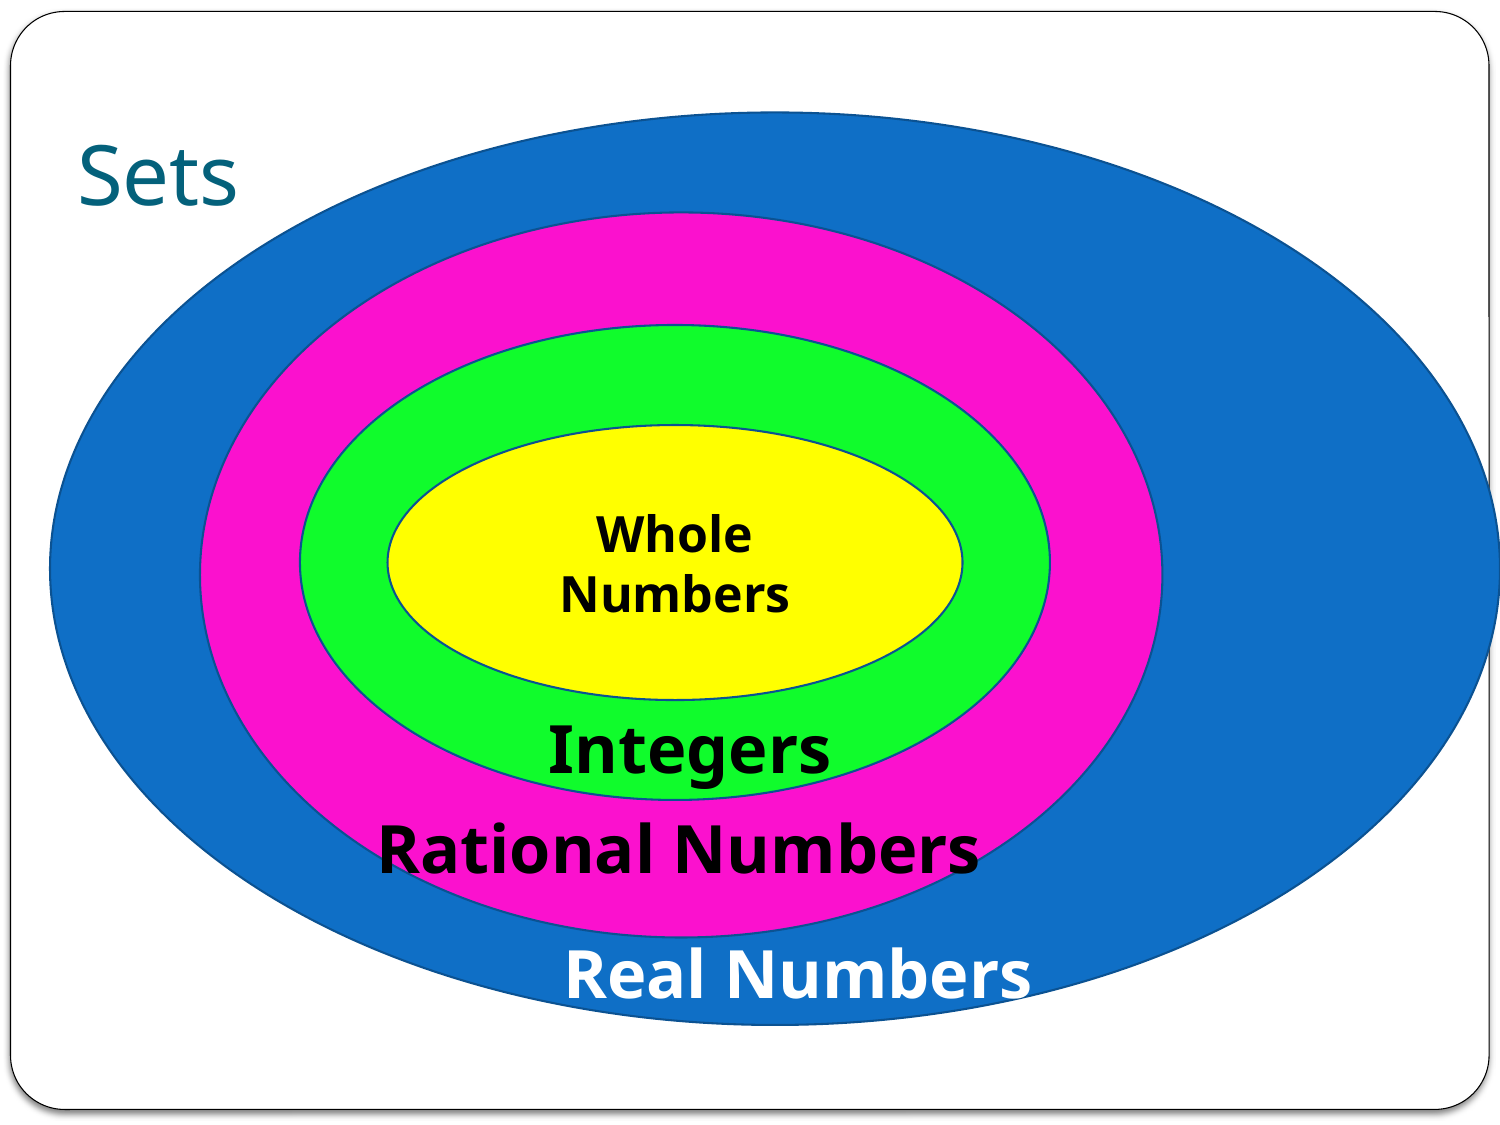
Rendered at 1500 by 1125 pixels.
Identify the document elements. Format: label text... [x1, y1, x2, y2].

text_box [452, 895, 910, 925]
text_box [657, 1020, 893, 1026]
text_box [48, 111, 1500, 1004]
text_box [198, 211, 1164, 850]
text_box Real Numbers [548, 924, 1048, 1020]
text_box [298, 323, 1051, 784]
text_box Rational Numbers [361, 799, 997, 895]
text_box [591, 795, 759, 799]
text_box Whole Numbers [386, 423, 964, 699]
title Sets [62, 50, 1413, 238]
text_box Integers [533, 699, 847, 795]
